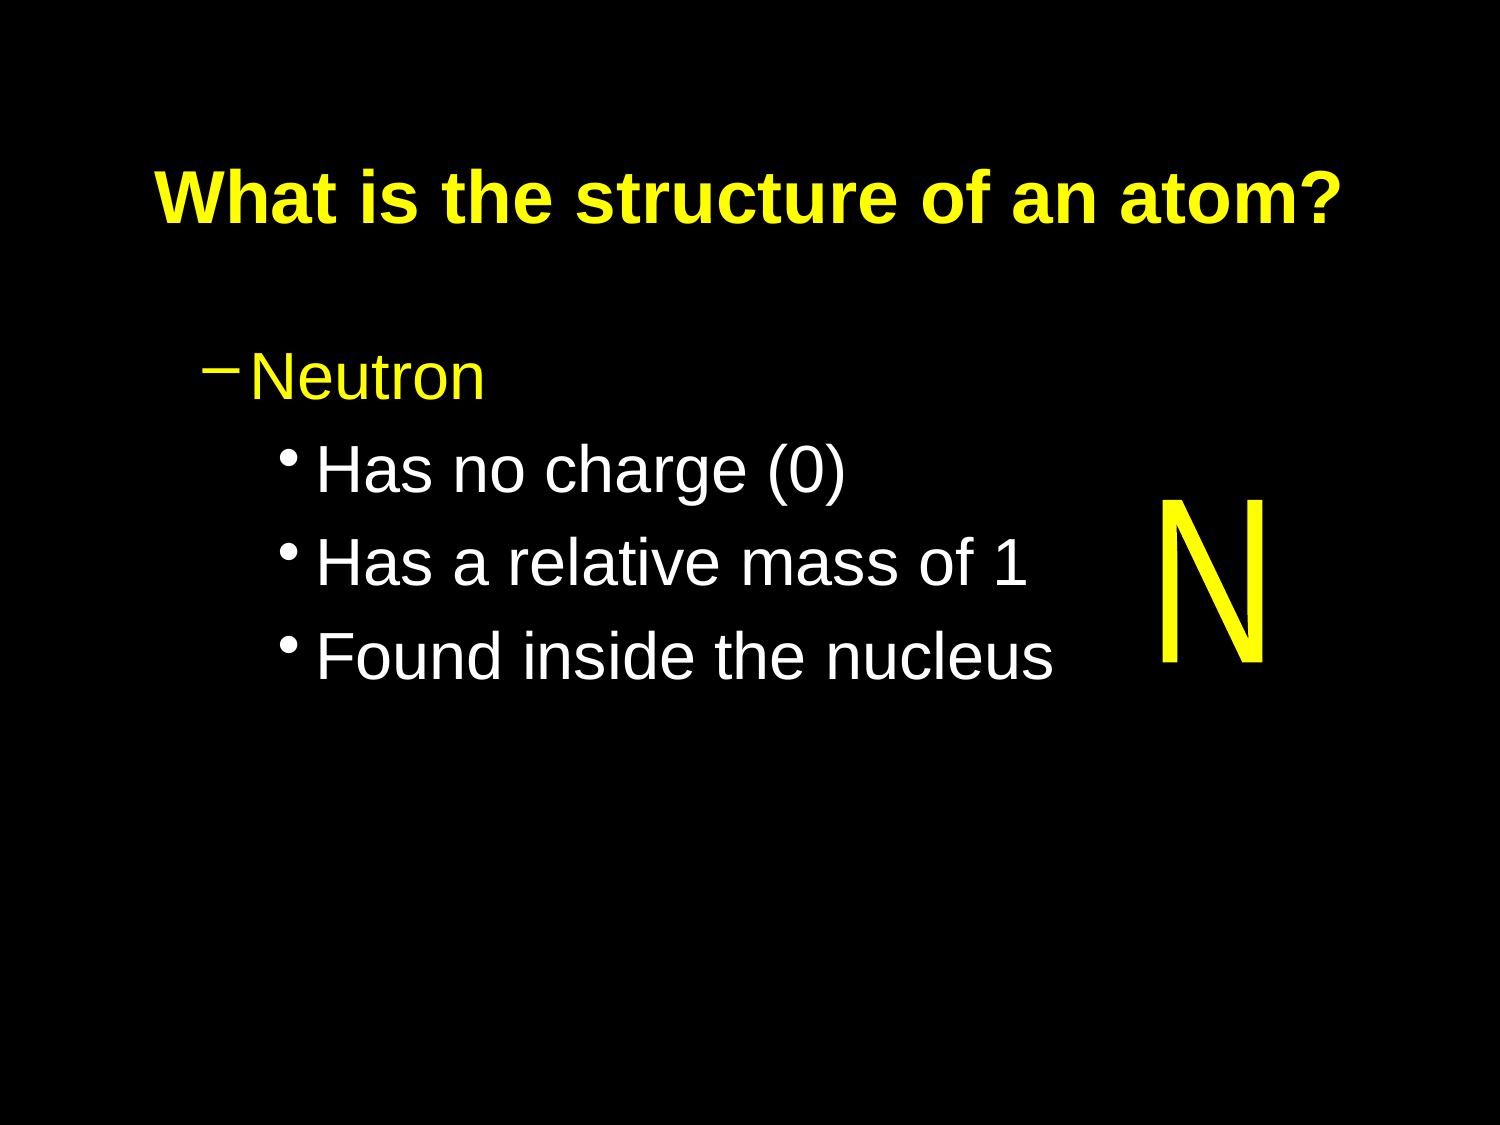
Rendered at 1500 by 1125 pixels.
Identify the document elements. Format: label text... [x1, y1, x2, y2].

list Neutron Has no charge (0) Has a relative mass of 1 Found inside the nucleus [112, 324, 1388, 1001]
title What is the structure of an atom? [112, 99, 1388, 288]
